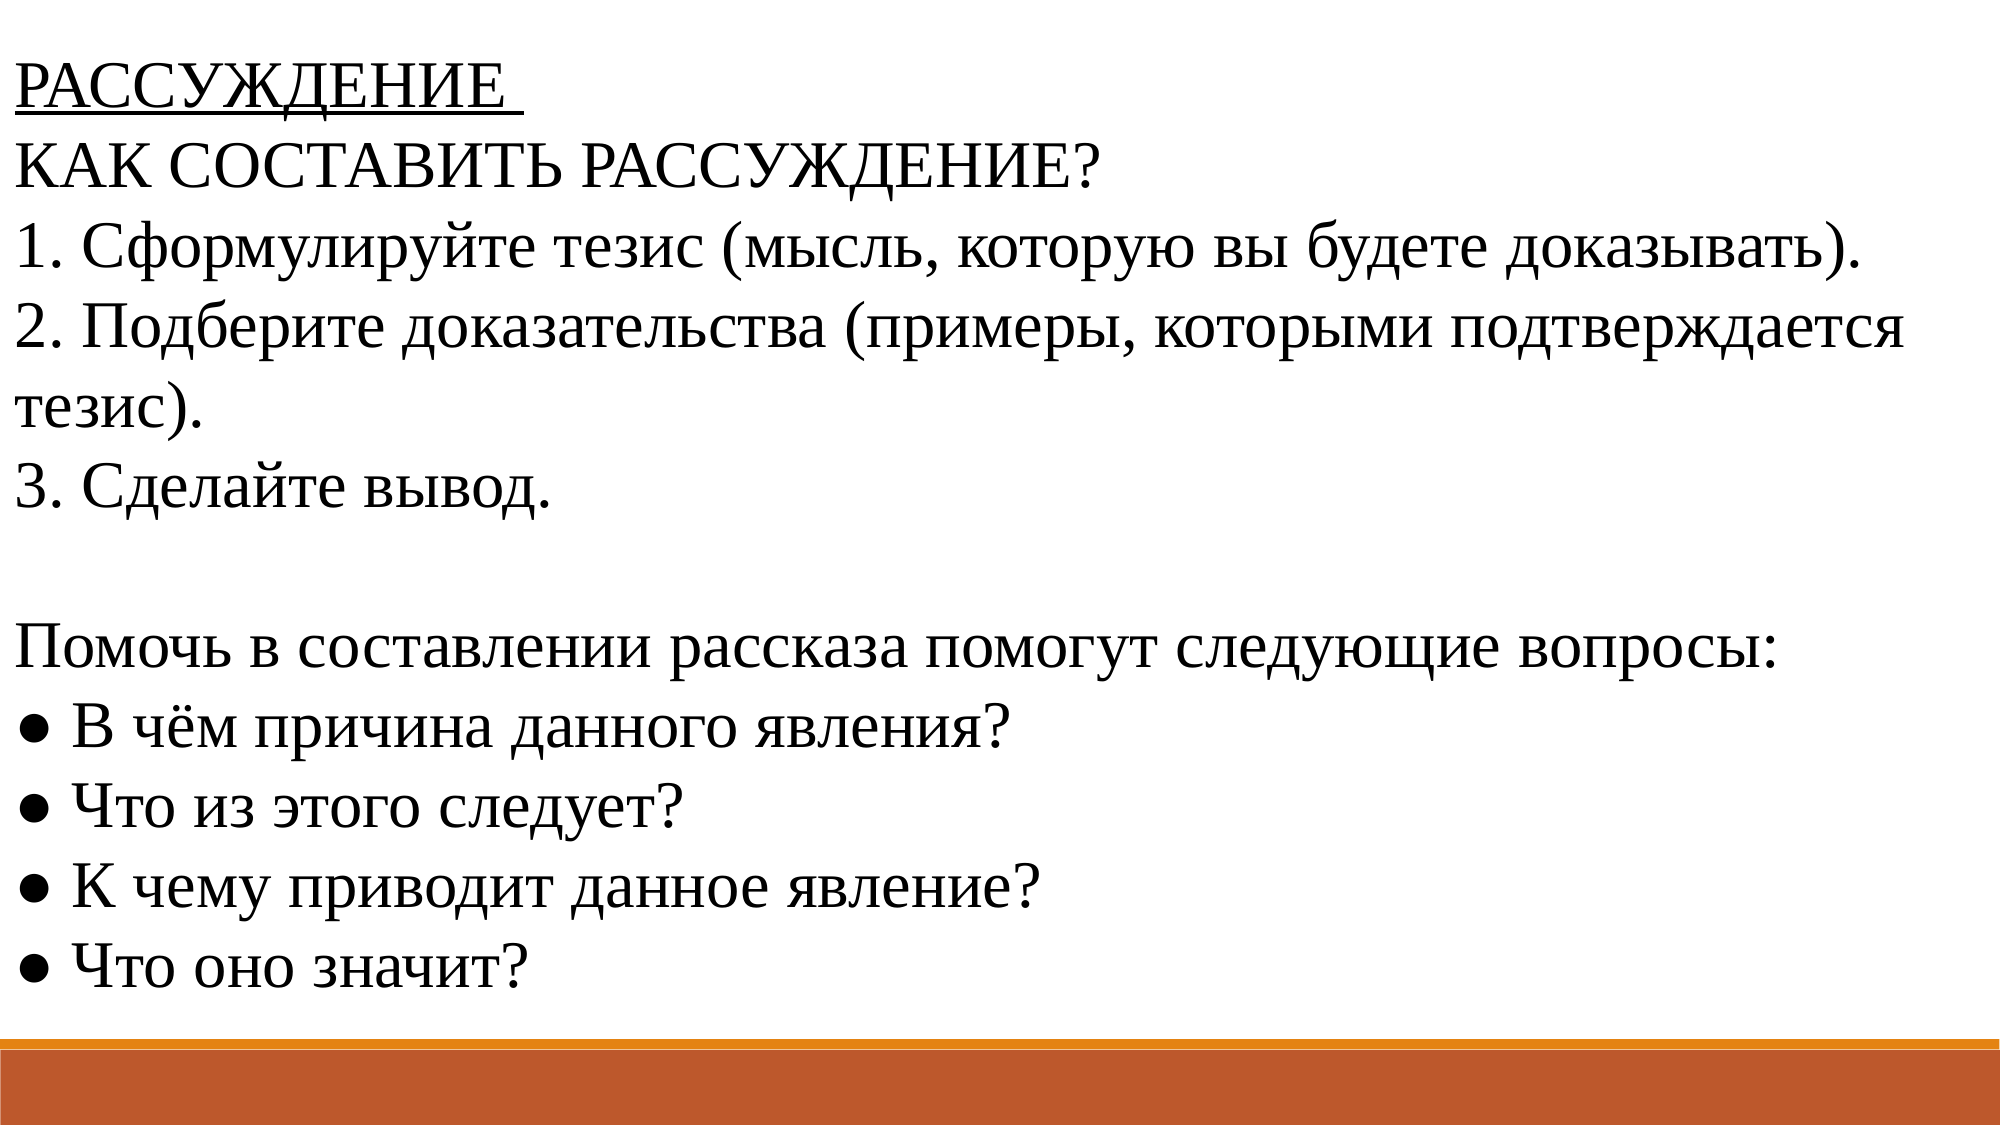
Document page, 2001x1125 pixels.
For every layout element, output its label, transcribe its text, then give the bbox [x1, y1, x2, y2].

text_box РАССУЖДЕНИЕ КАК СОСТАВИТЬ РАССУЖДЕНИЕ? 1. Сформулируйте тезис (мысль, которую вы будете доказывать). 2. Подберите доказательства (примеры, которыми подтверждается тезис). 3. Сделайте вывод. Помочь в составлении рассказа помогут следующие вопросы: ● В чём причина данного явления? ● Что из этого следует? ● К чему приводит данное явление? ● Что оно значит? [0, 33, 1941, 1125]
